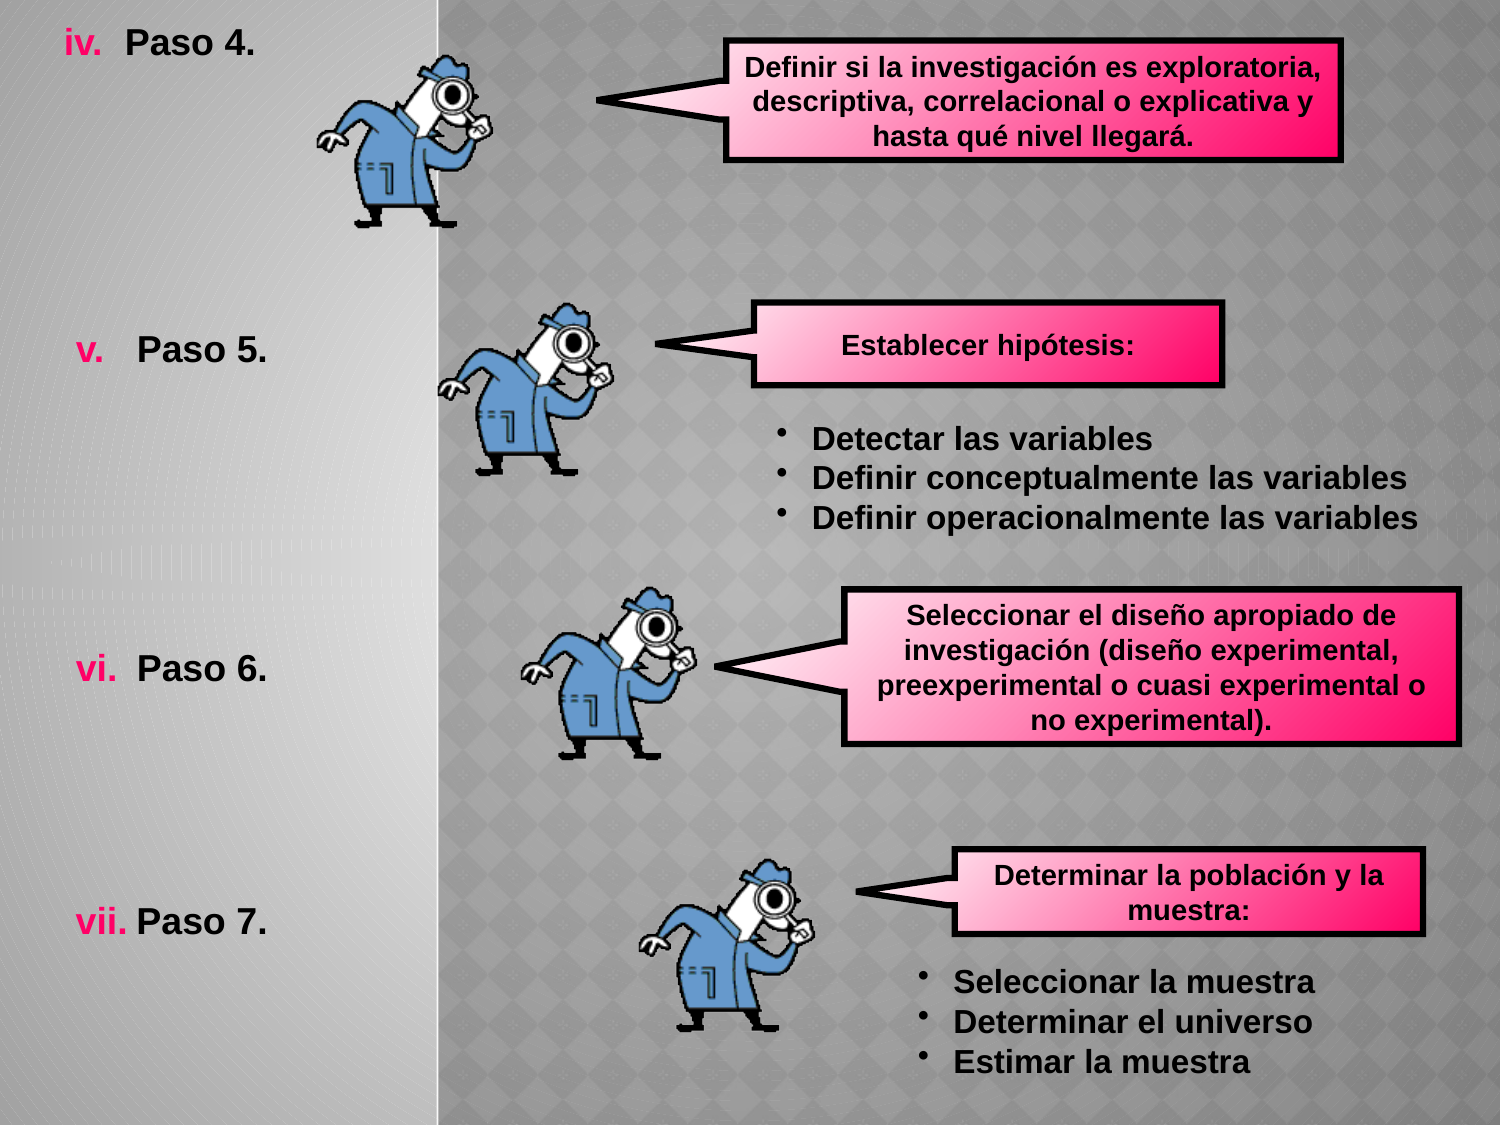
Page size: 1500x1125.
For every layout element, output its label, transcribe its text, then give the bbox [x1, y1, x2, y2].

picture [421, 290, 633, 492]
text_box Establecer hipótesis: [655, 302, 1223, 386]
picture [623, 846, 834, 1048]
text_box Paso 6. [53, 645, 302, 712]
text_box Paso 5. [53, 326, 302, 393]
text_box Definir si la investigación es exploratoria, descriptiva, correlacional o explicativa y hasta qué nivel llegará. [596, 40, 1341, 161]
picture [300, 42, 511, 244]
text_box Seleccionar el diseño apropiado de investigación (diseño experimental, preexperimental o cuasi experimental o no experimental). [720, 589, 1459, 744]
text_box Paso 7. [52, 897, 301, 965]
picture [504, 573, 715, 775]
text_box Detectar las variables Definir conceptualmente las variables Definir operacionalmente las variables [761, 409, 1500, 544]
text_box Seleccionar la muestra Determinar el universo Estimar la muestra [903, 952, 1500, 1088]
text_box Determinar la población y la muestra: [856, 849, 1424, 934]
text_box Paso 4. [41, 19, 290, 86]
